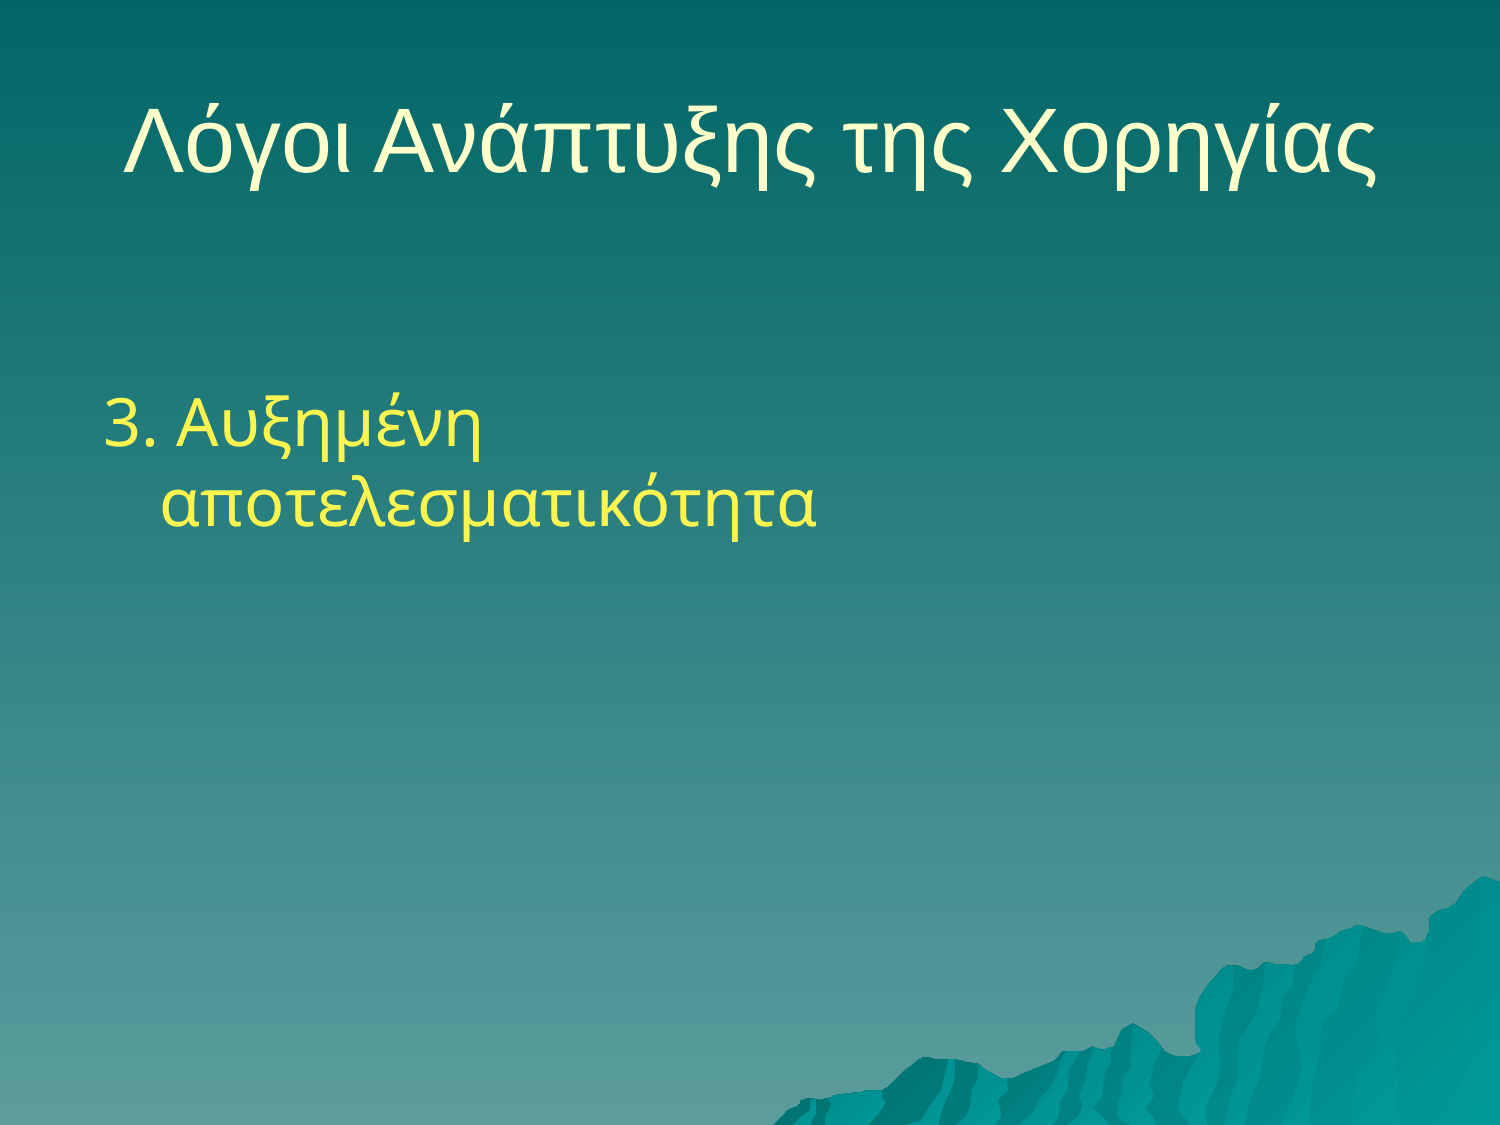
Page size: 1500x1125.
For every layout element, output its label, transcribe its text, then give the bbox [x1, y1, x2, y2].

title Λόγοι Ανάπτυξης της Χορηγίας [76, 42, 1428, 230]
list 3. Αυξημένη αποτελεσματικότητα [88, 278, 859, 1023]
